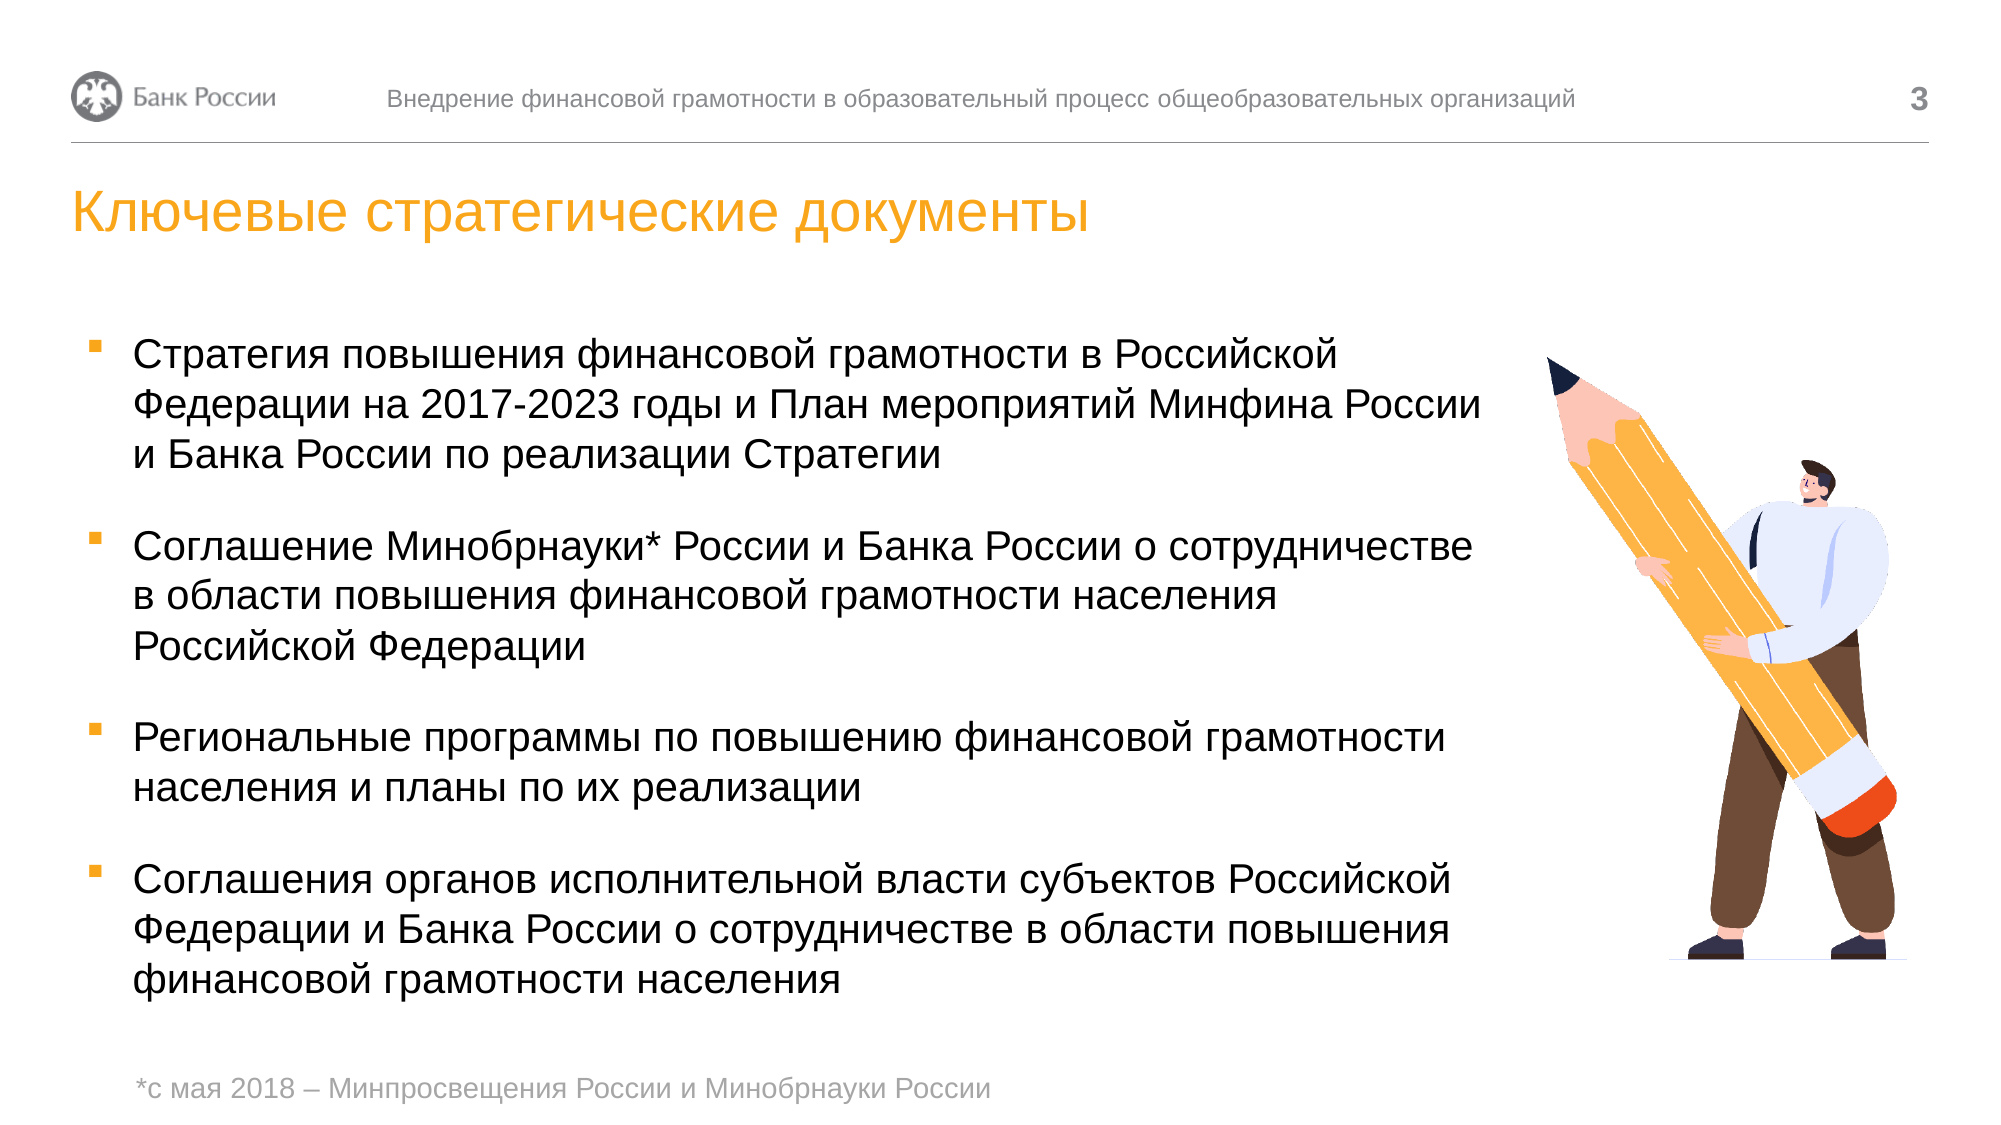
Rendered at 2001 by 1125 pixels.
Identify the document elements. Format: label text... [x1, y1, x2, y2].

text_box *с мая 2018 – Минпросвещения России и Минобрнауки России [121, 1062, 1567, 1113]
text_box Стратегия повышения финансовой грамотности в Российской Федерации на 2017-2023 годы и План мероприятий Минфина России и Банка России по реализации Стратегии Соглашение Минобрнауки* России и Банка России о сотрудничестве в области повышения финансовой грамотности населения Российской Федерации Региональные программы по повышению финансовой грамотности населения и планы по их реализации Соглашения органов исполнительной власти субъектов Российской Федерации и Банка России о сотрудничестве в области повышения финансовой грамотности населения [71, 319, 1517, 1010]
picture [1547, 357, 1907, 960]
title Ключевые стратегические документы [71, 181, 1929, 282]
footer Внедрение финансовой грамотности в образовательный процесс общеобразовательных организаций [386, 70, 1772, 124]
picture [71, 71, 275, 122]
slide_number 3 [1806, 70, 1929, 124]
